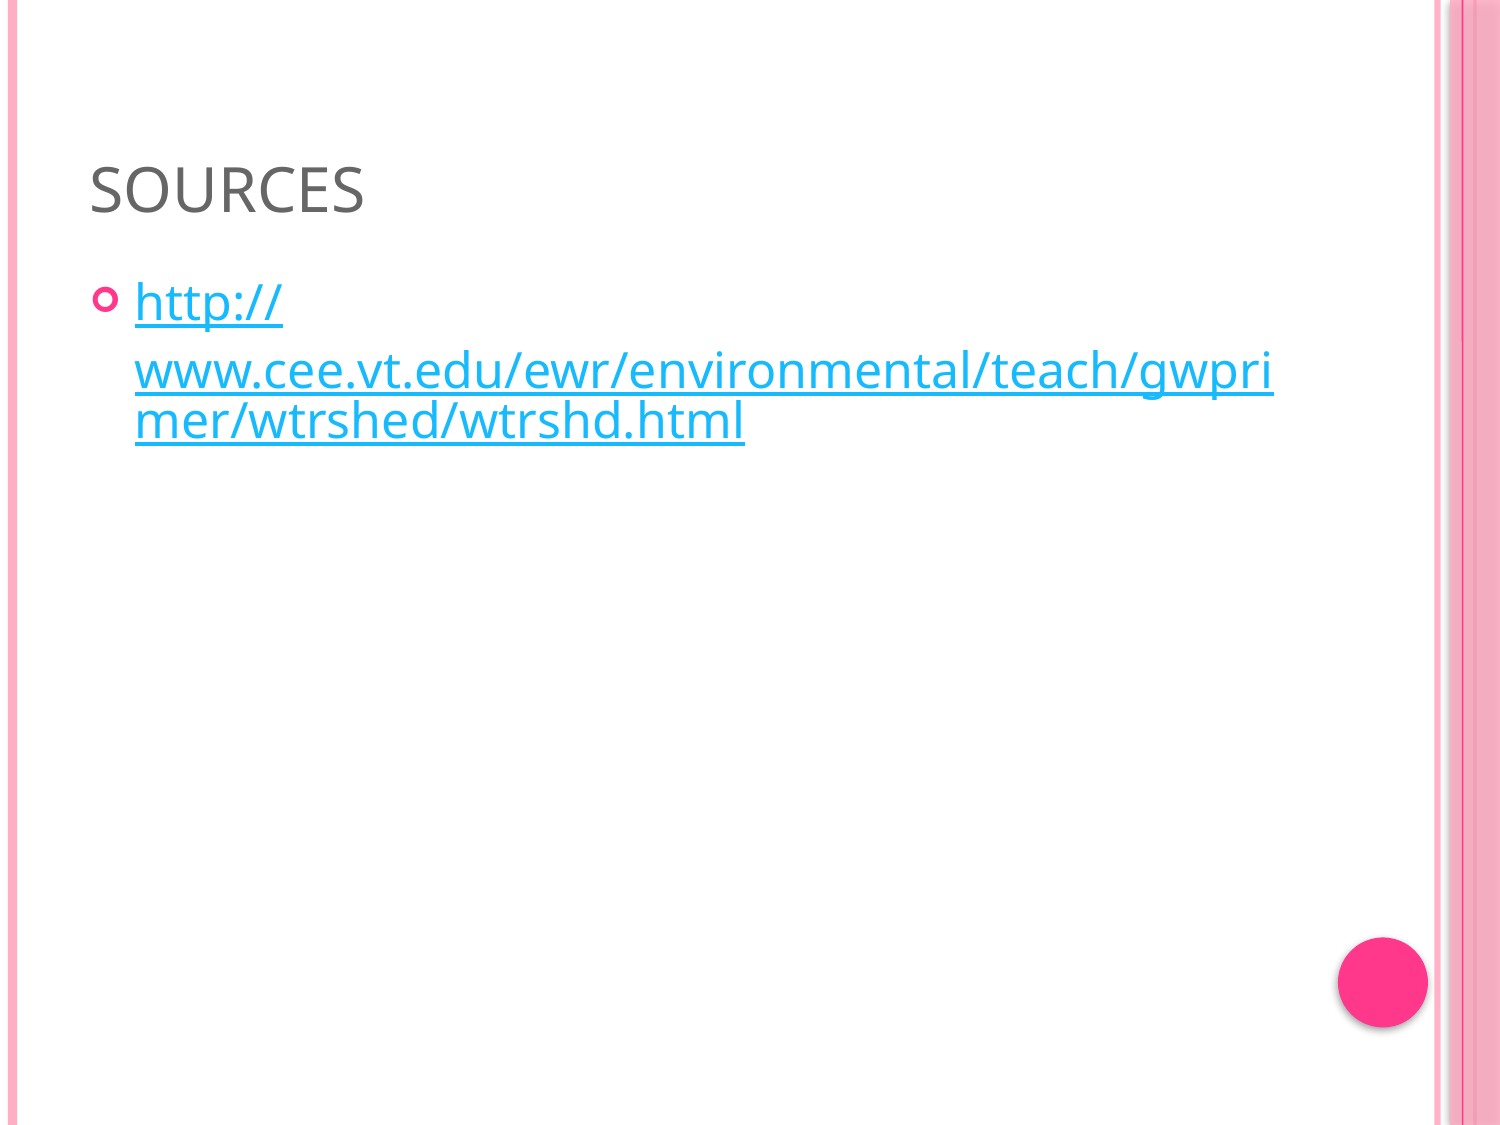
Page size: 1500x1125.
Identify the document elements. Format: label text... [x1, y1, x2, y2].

list http://www.cee.vt.edu/ewr/environmental/teach/gwprimer/wtrshed/wtrshd.html [75, 262, 1300, 1062]
title Sources [75, 45, 1300, 233]
